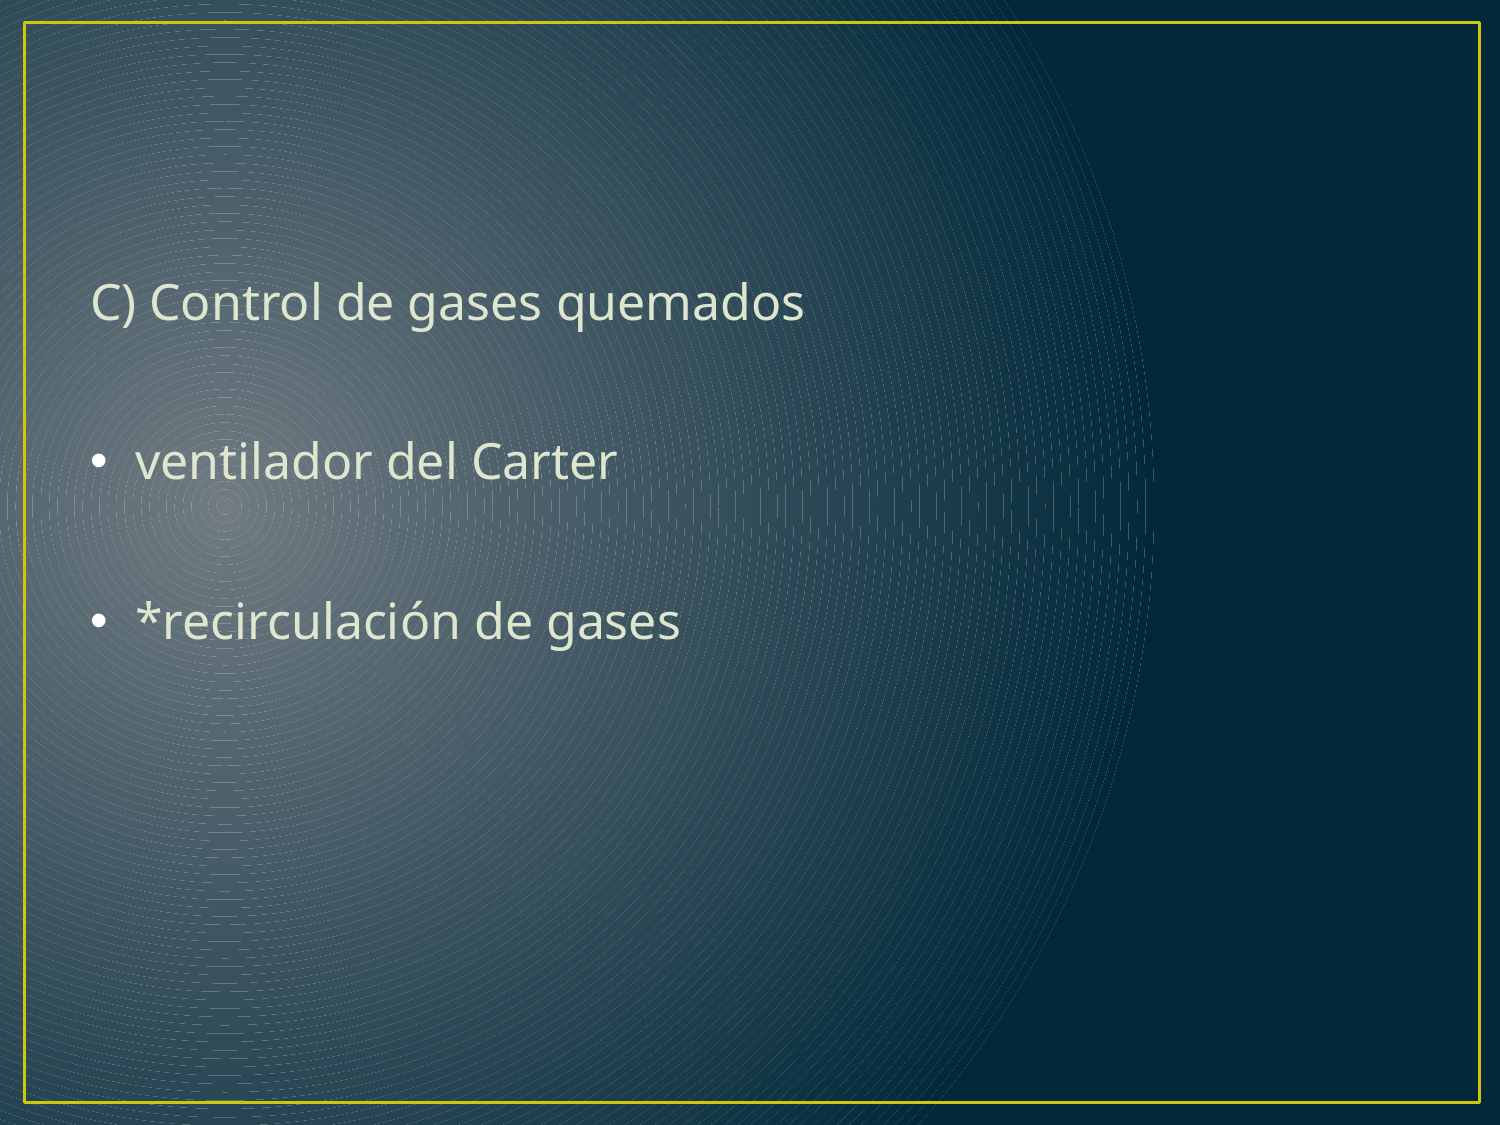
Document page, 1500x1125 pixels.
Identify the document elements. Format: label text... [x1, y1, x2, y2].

list C) Control de gases quemados ventilador del Carter *recirculación de gases [75, 262, 1425, 1005]
